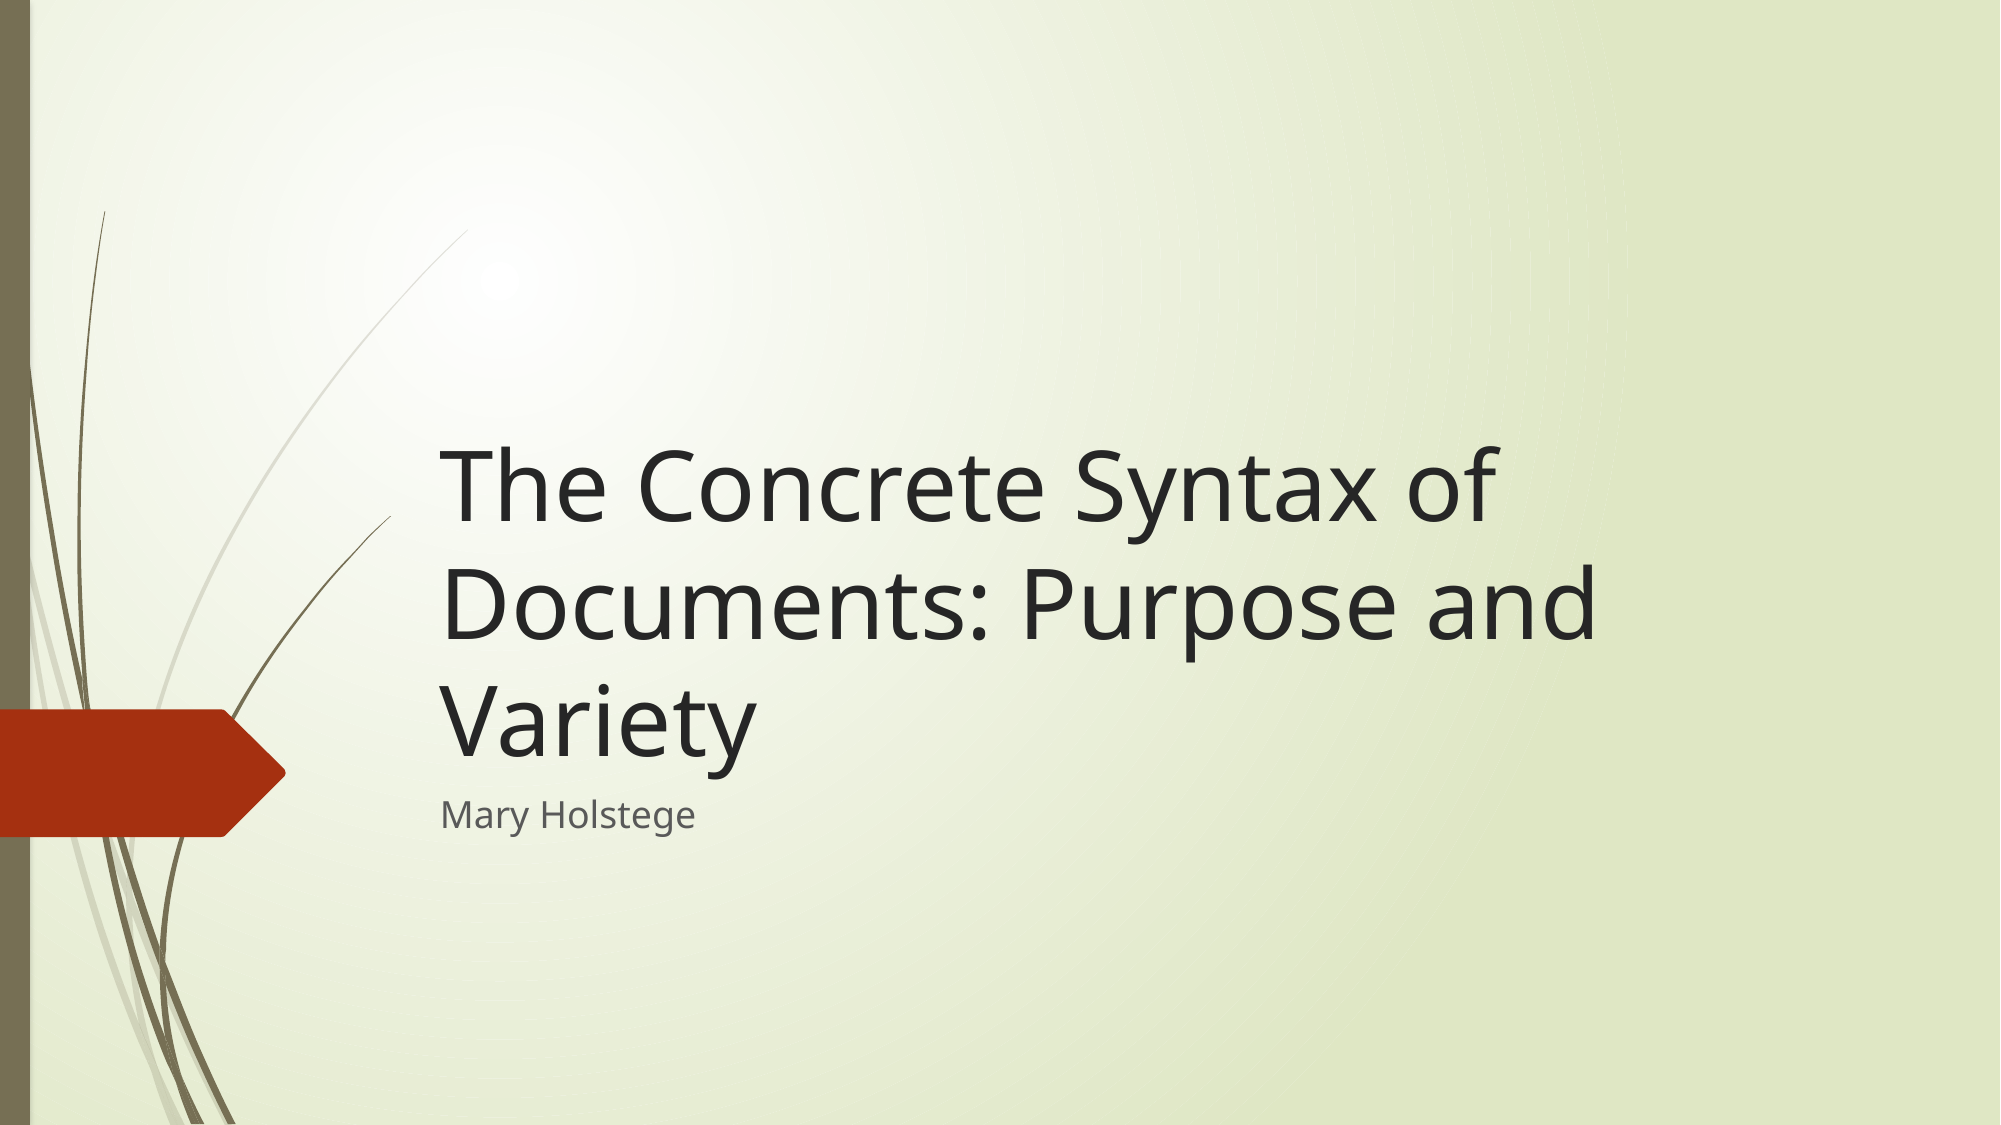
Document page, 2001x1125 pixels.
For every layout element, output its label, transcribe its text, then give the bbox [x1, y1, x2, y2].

subtitle Mary Holstege [424, 783, 1888, 969]
title The Concrete Syntax of Documents: Purpose and Variety [424, 412, 1888, 783]
